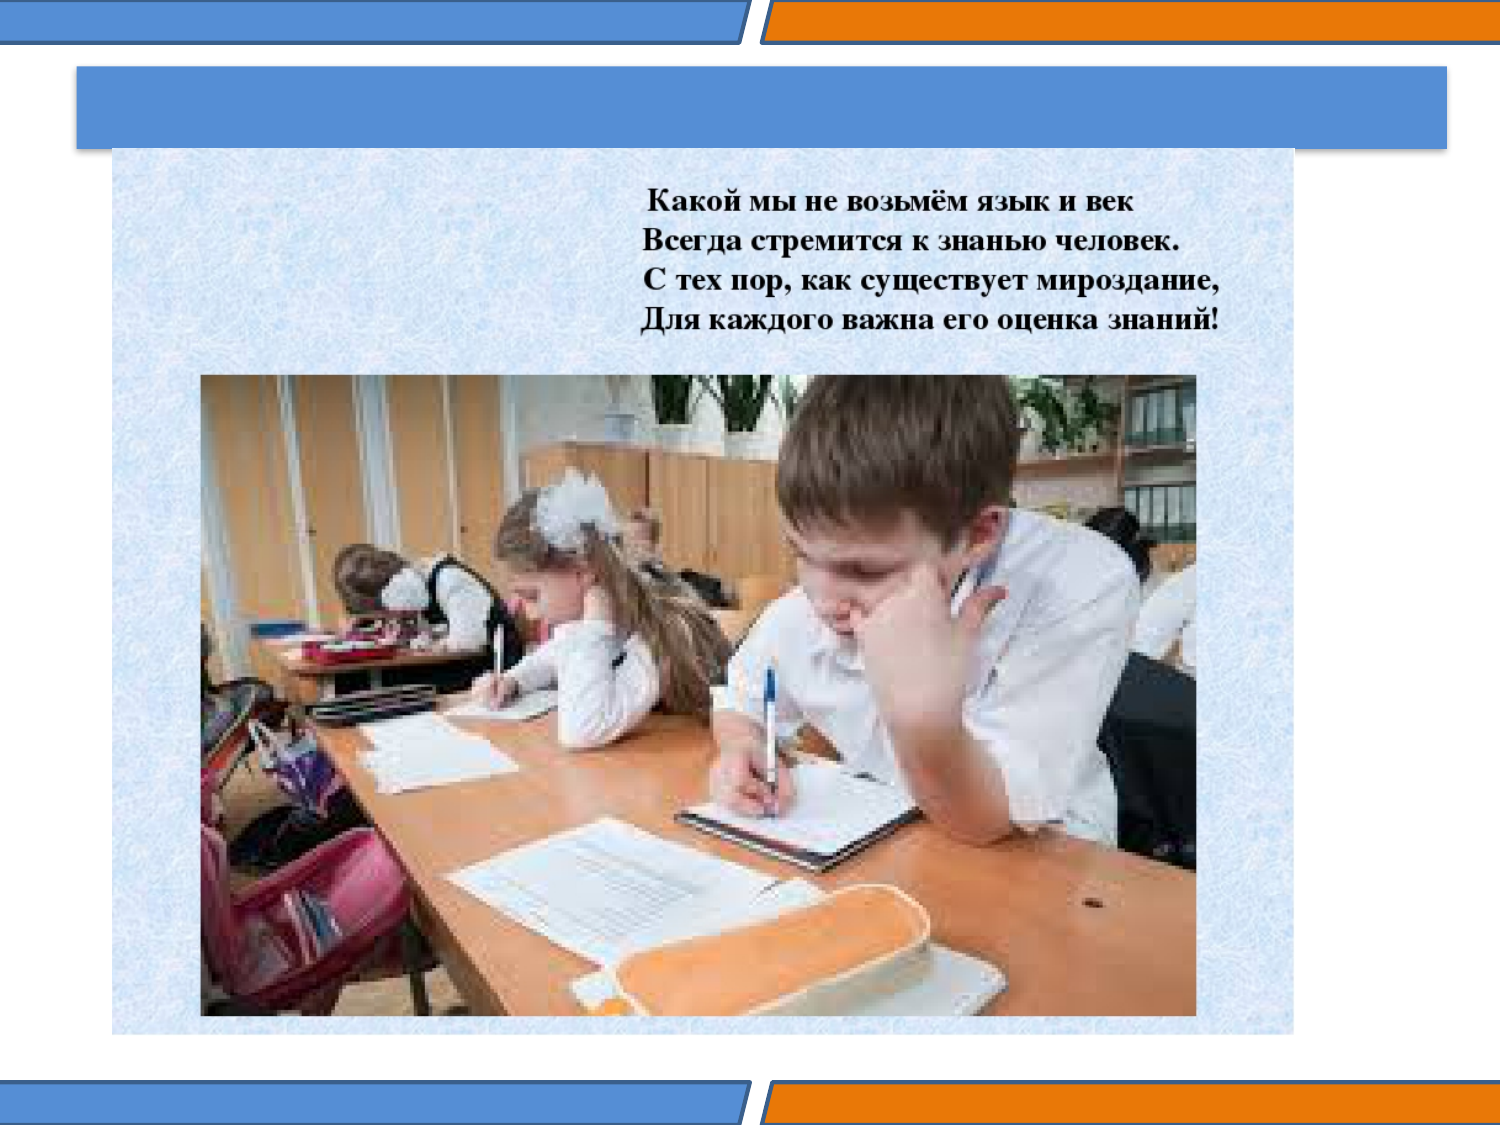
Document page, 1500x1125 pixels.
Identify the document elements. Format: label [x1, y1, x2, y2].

text_box [0, 0, 752, 45]
text_box [76, 66, 1447, 149]
picture [111, 148, 1295, 1036]
text_box [759, 0, 1500, 45]
text_box [0, 1080, 752, 1125]
text_box [759, 1080, 1500, 1125]
